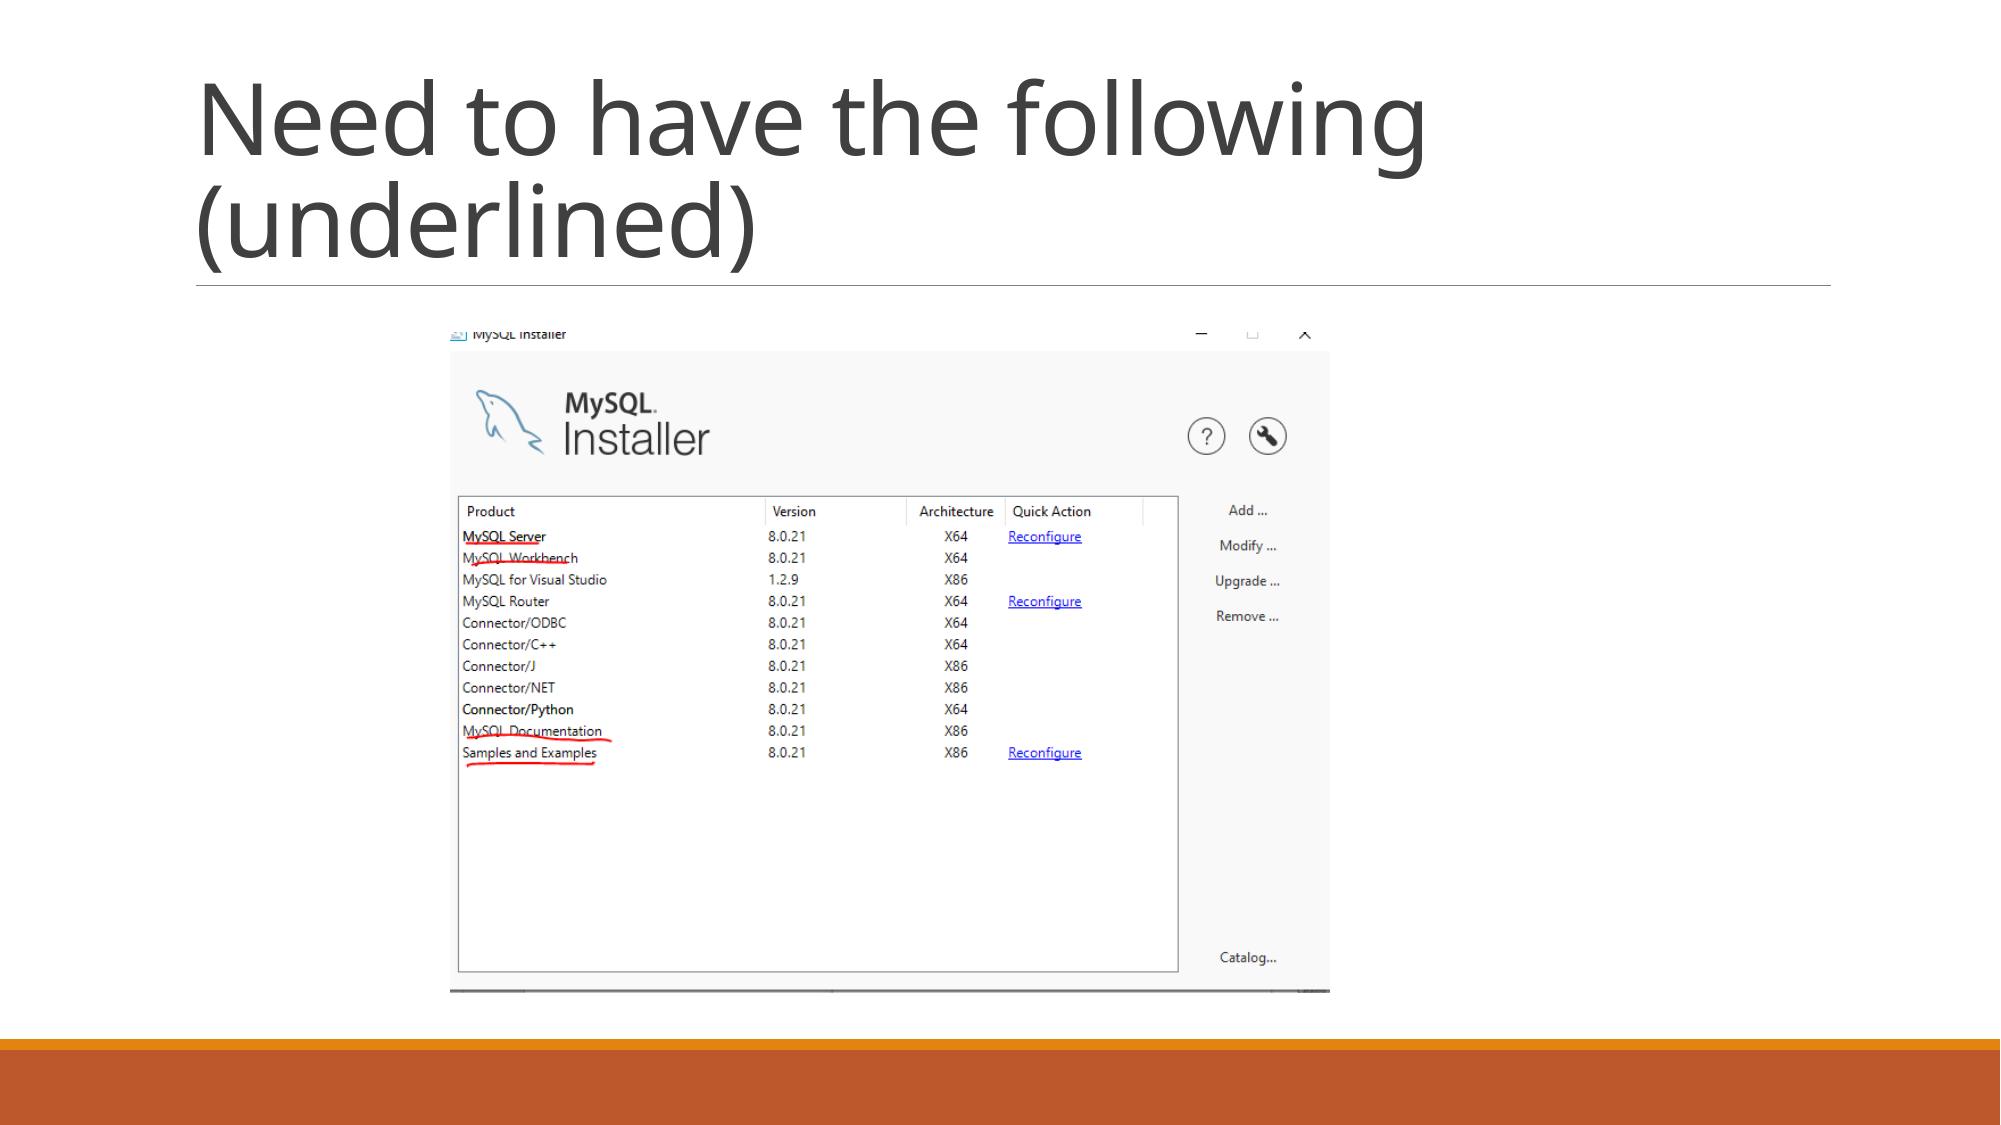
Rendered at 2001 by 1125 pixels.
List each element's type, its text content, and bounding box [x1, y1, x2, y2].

title Need to have the following (underlined) [180, 47, 1830, 285]
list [450, 331, 1331, 993]
